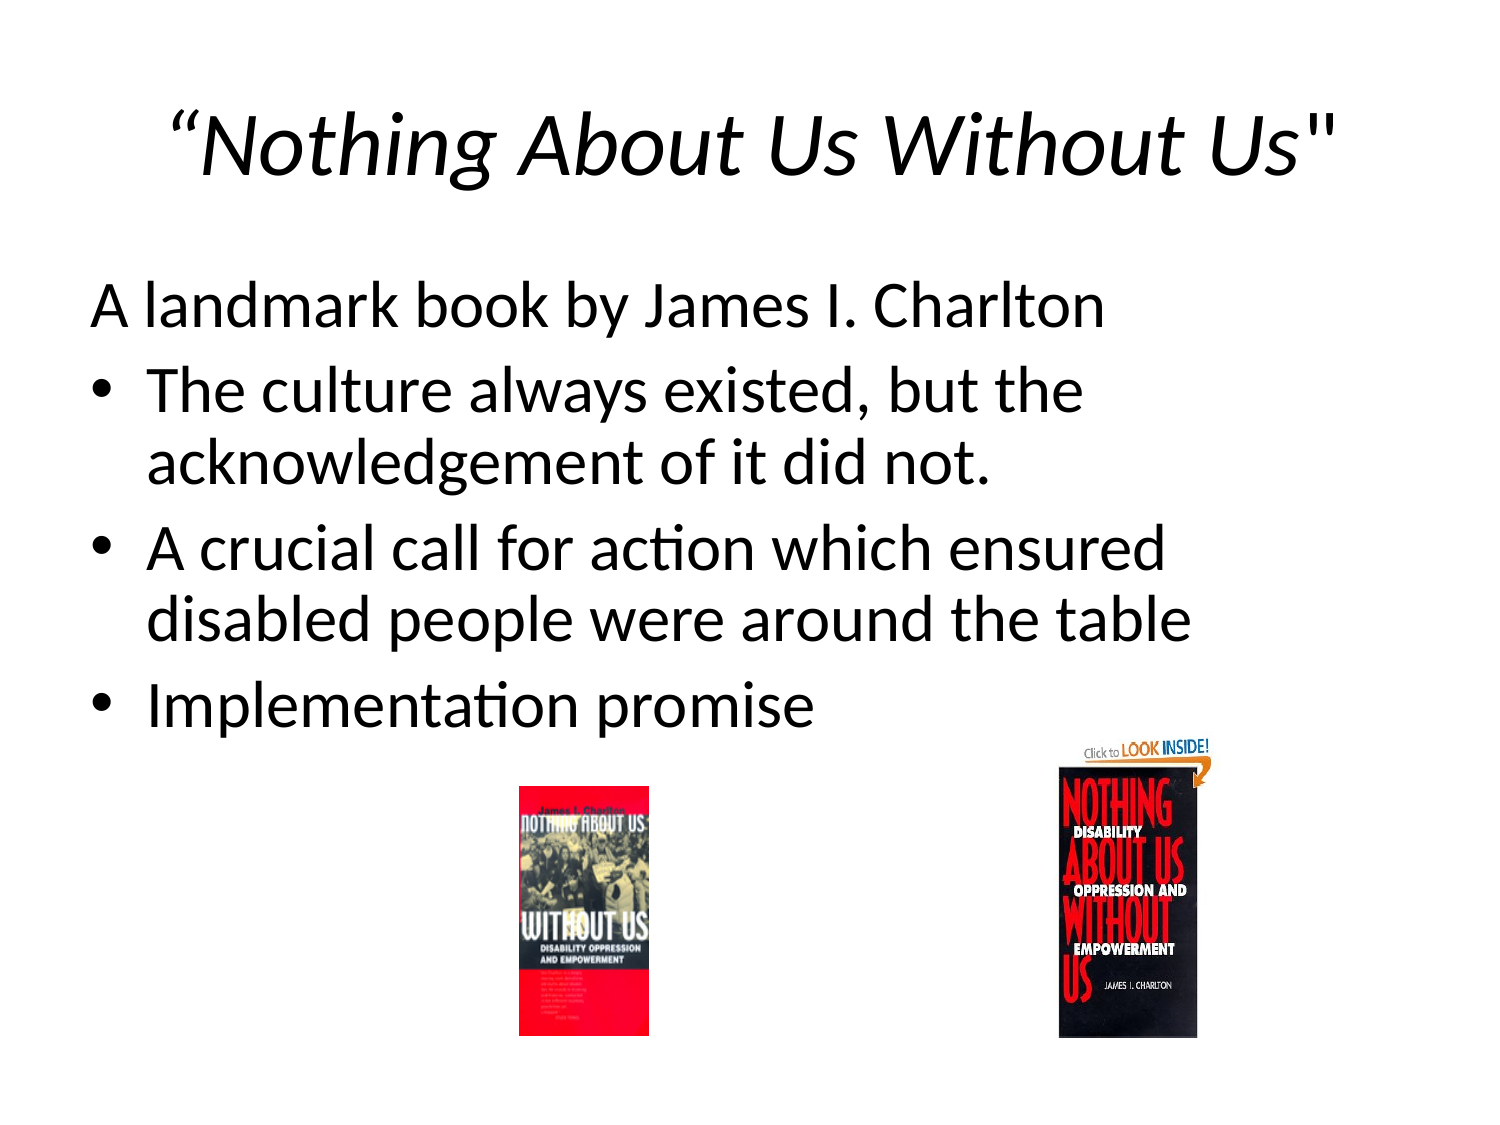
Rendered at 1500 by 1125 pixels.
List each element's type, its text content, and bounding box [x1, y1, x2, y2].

list A landmark book by James I. Charlton The culture always existed, but the acknowledgement of it did not. A crucial call for action which ensured disabled people were around the table Implementation promise [75, 262, 1425, 1005]
picture [519, 786, 649, 1036]
picture [1014, 723, 1255, 1038]
title “Nothing About Us Without Us" [75, 45, 1425, 233]
